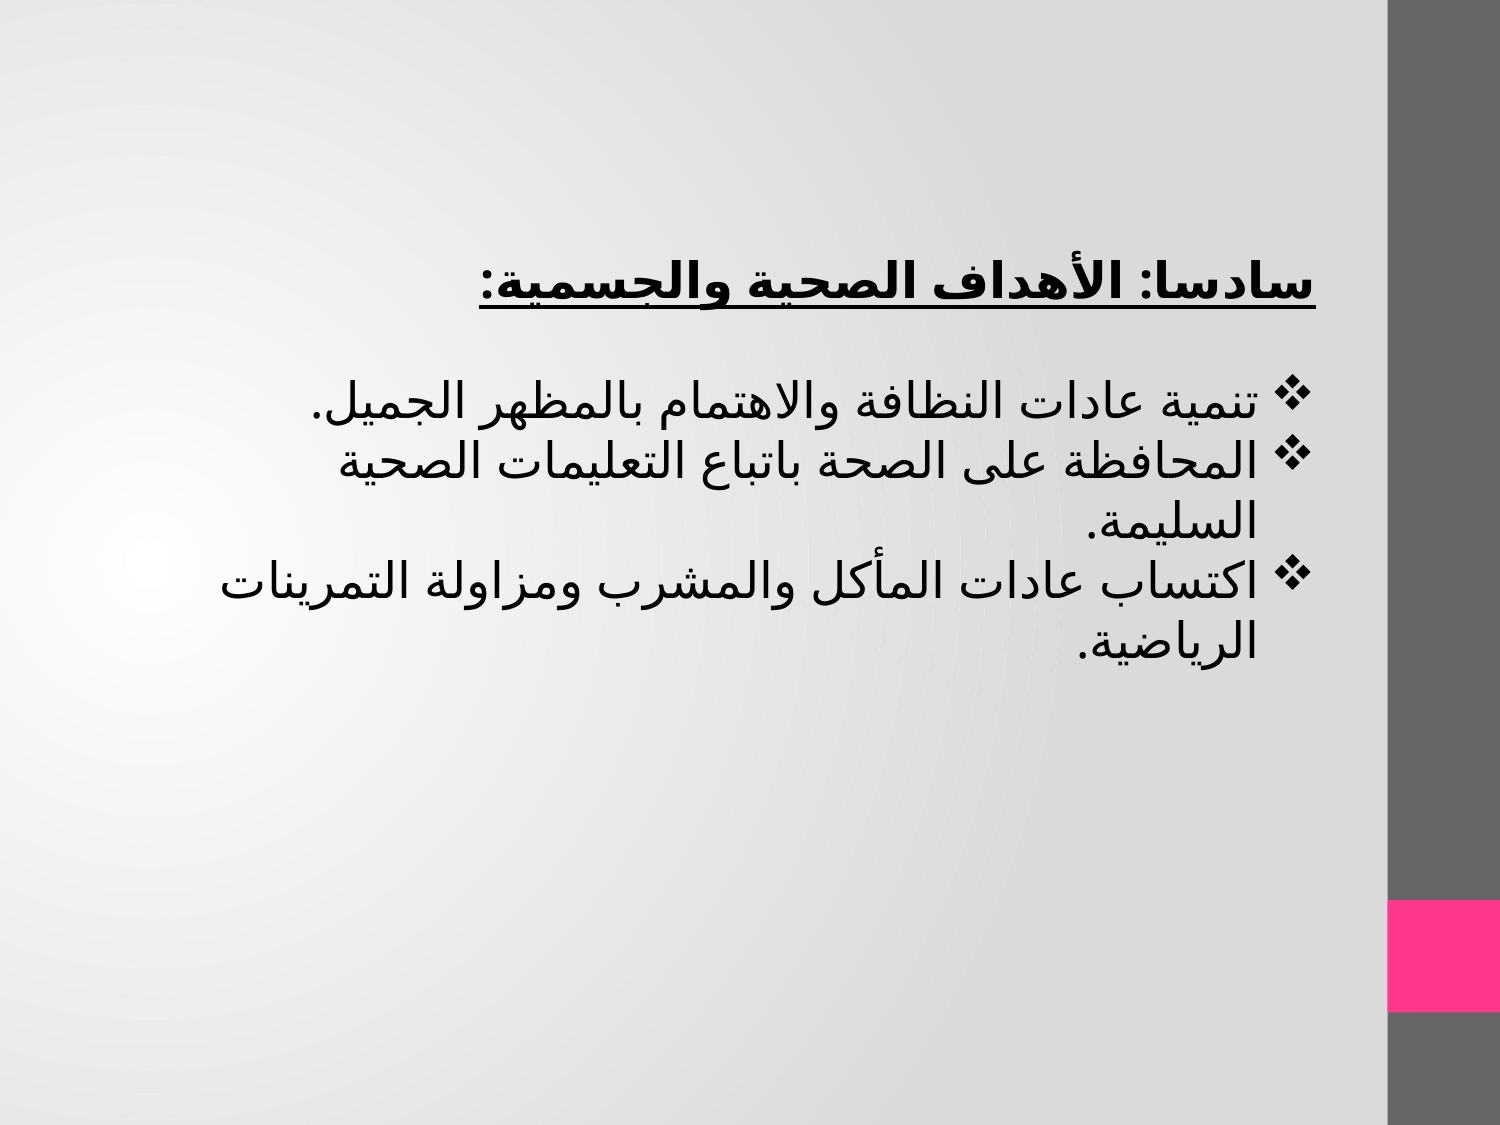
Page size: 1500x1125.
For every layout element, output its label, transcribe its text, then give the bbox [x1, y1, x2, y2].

text_box سادسا: الأهداف الصحية والجسمية: تنمية عادات النظافة والاهتمام بالمظهر الجميل. المحافظة على الصحة باتباع التعليمات الصحية السليمة. اكتساب عادات المأكل والمشرب ومزاولة التمرينات الرياضية. [161, 241, 1331, 722]
